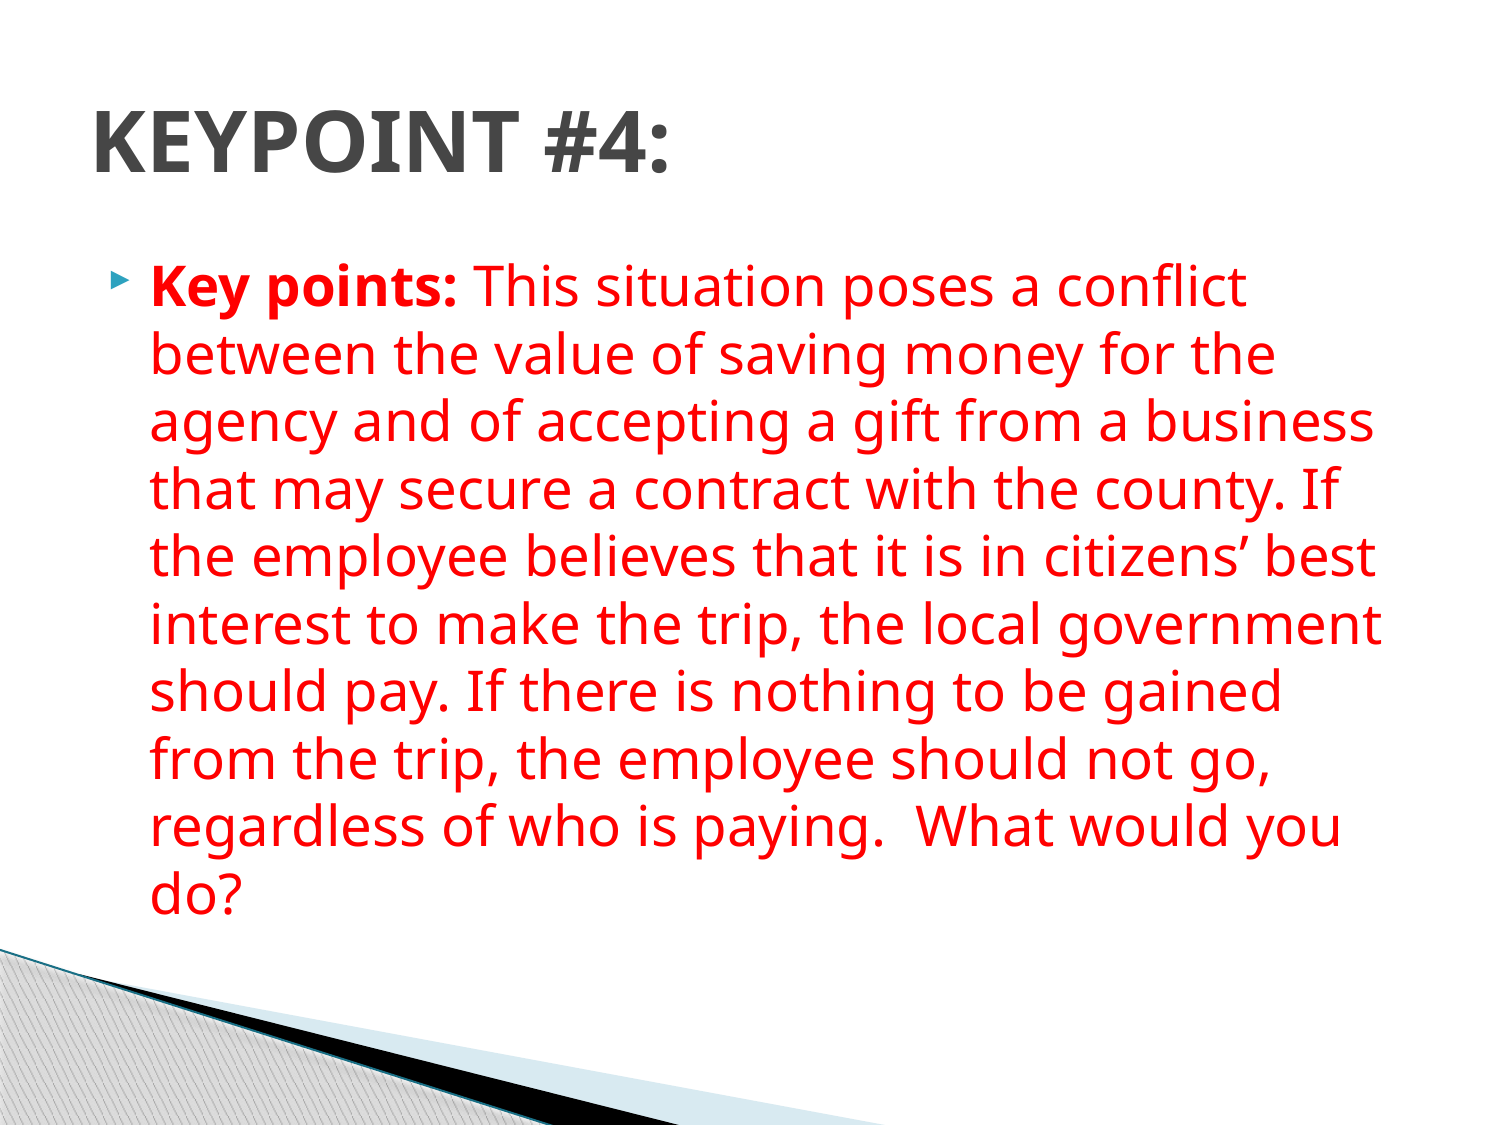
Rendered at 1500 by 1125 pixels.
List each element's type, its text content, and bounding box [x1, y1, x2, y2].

list Key points: This situation poses a conflict between the value of saving money for the agency and of accepting a gift from a business that may secure a contract with the county. If the employee believes that it is in citizens’ best interest to make the trip, the local government should pay. If there is nothing to be gained from the trip, the employee should not go, regardless of who is paying. What would you do? [75, 243, 1425, 986]
title KEYPOINT #4: [75, 45, 1425, 233]
